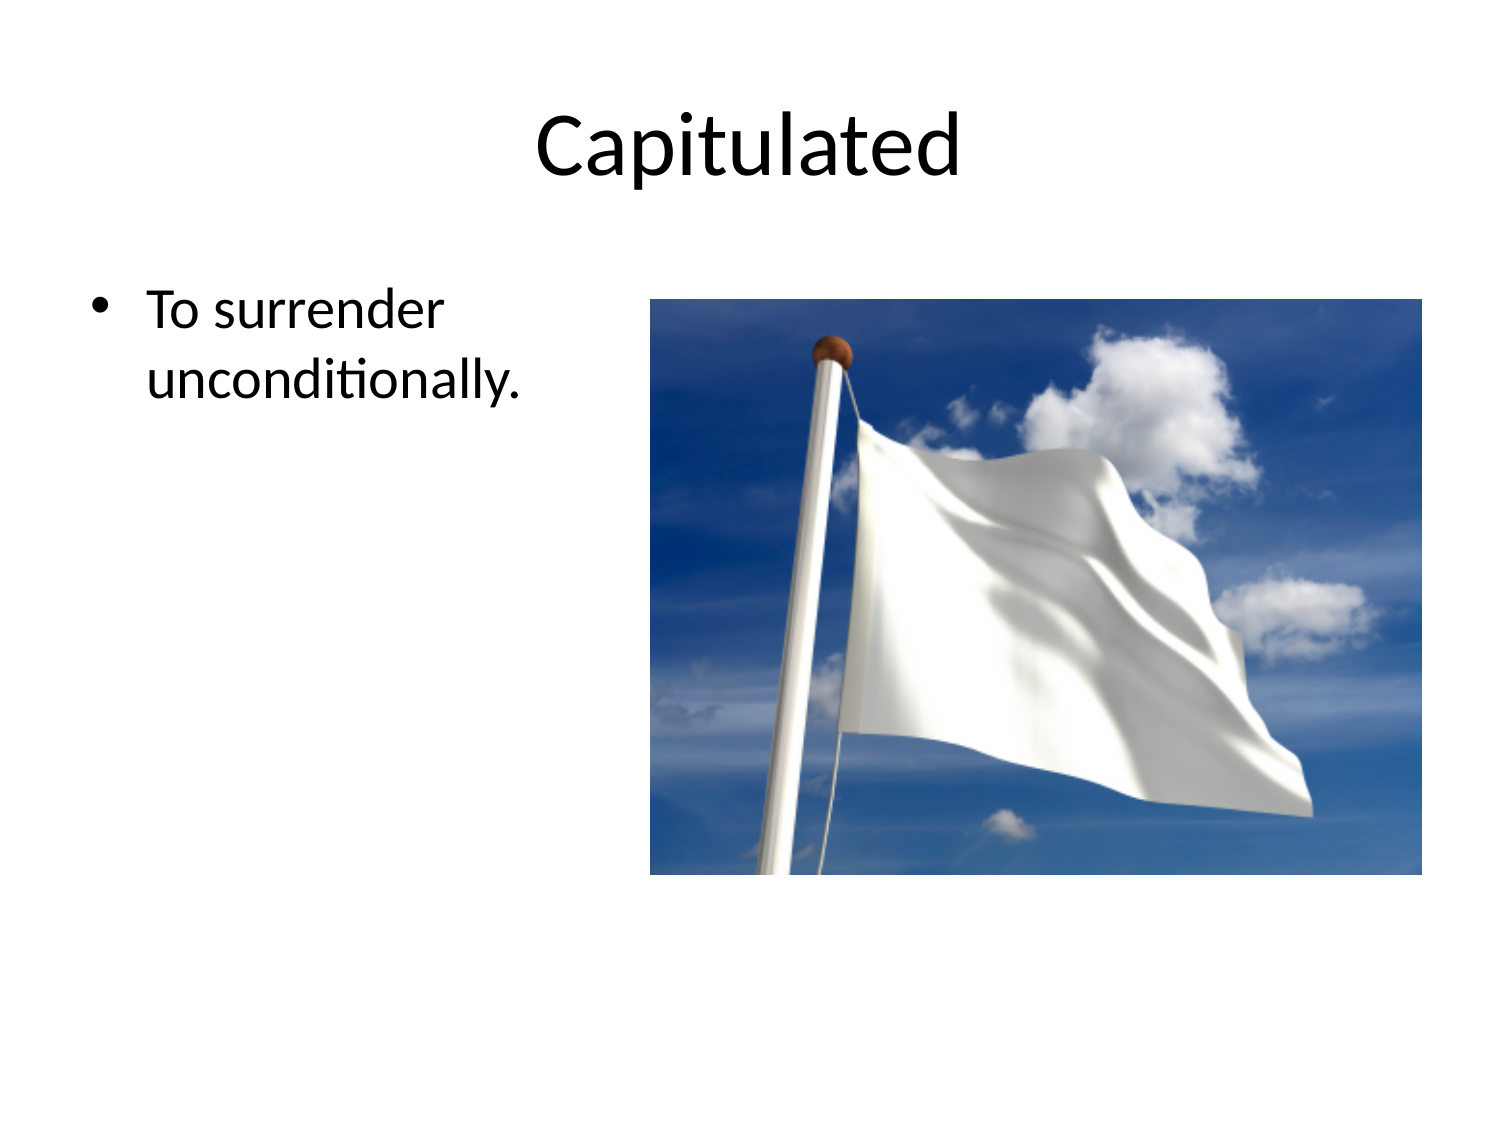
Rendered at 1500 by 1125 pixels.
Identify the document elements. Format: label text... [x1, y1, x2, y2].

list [649, 299, 1422, 876]
list To surrender unconditionally. [75, 262, 738, 1005]
title Capitulated [75, 45, 1425, 233]
